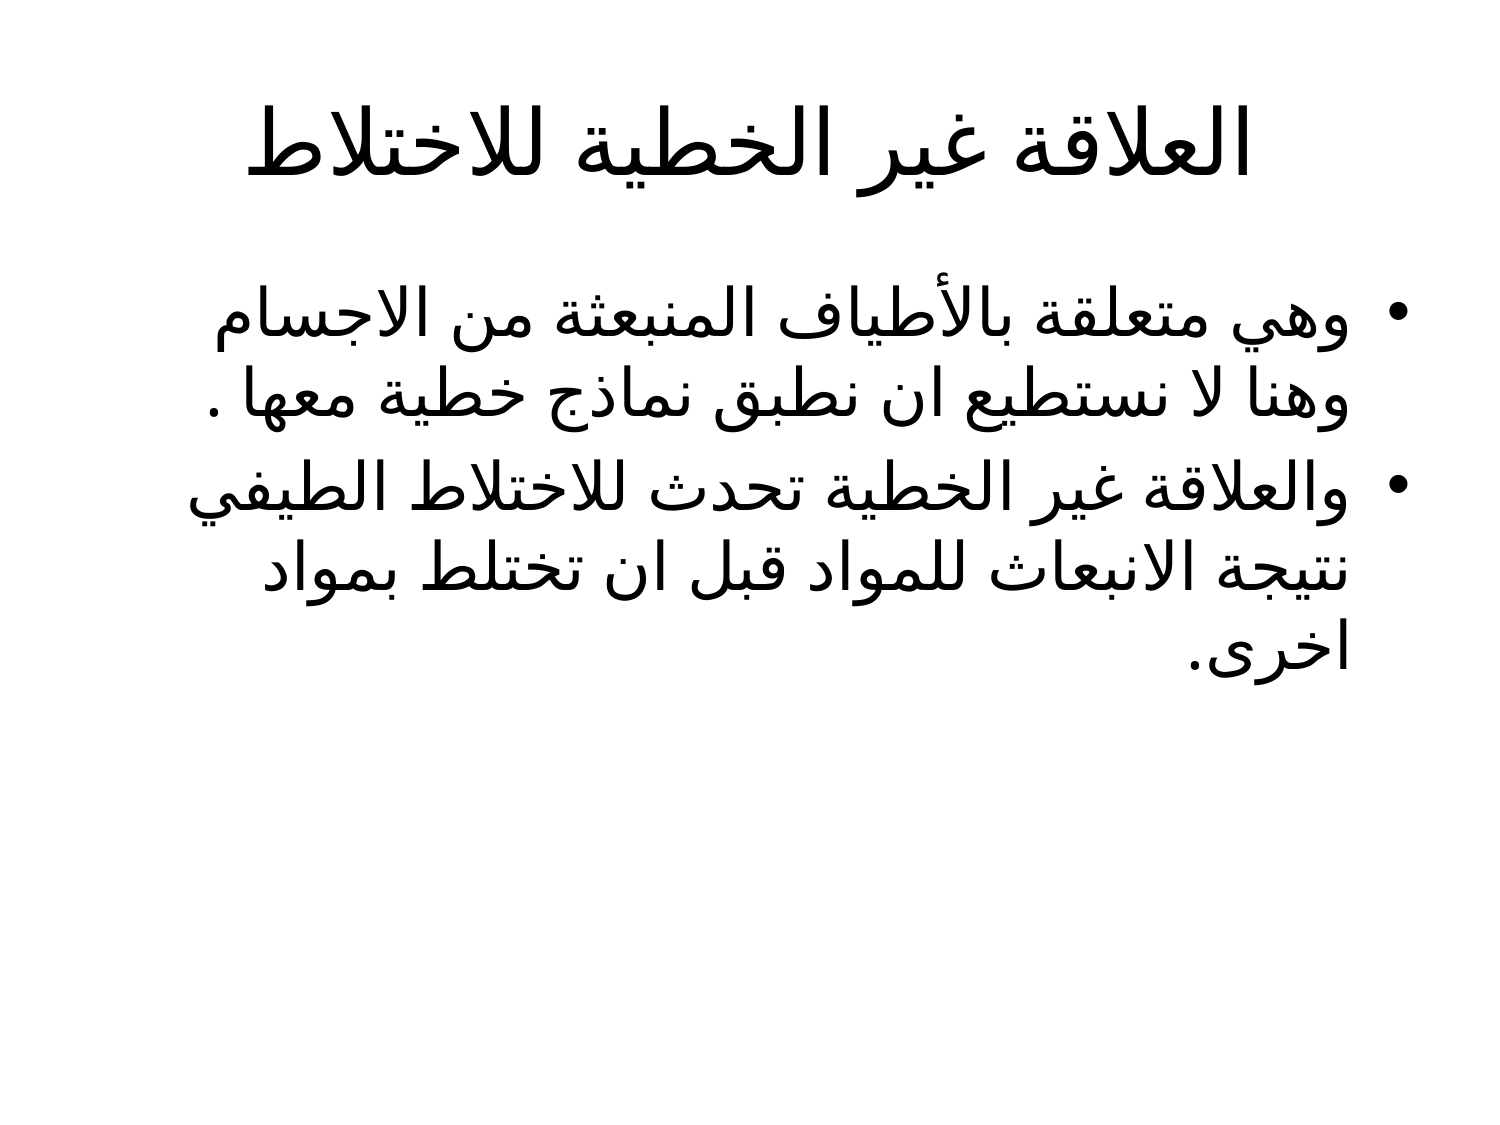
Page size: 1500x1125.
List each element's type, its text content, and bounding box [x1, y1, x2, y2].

title العلاقة غير الخطية للاختلاط [75, 45, 1425, 233]
list وهي متعلقة بالأطياف المنبعثة من الاجسام وهنا لا نستطيع ان نطبق نماذج خطية معها . والعلاقة غير الخطية تحدث للاختلاط الطيفي نتيجة الانبعاث للمواد قبل ان تختلط بمواد اخرى. [75, 262, 1425, 1005]
